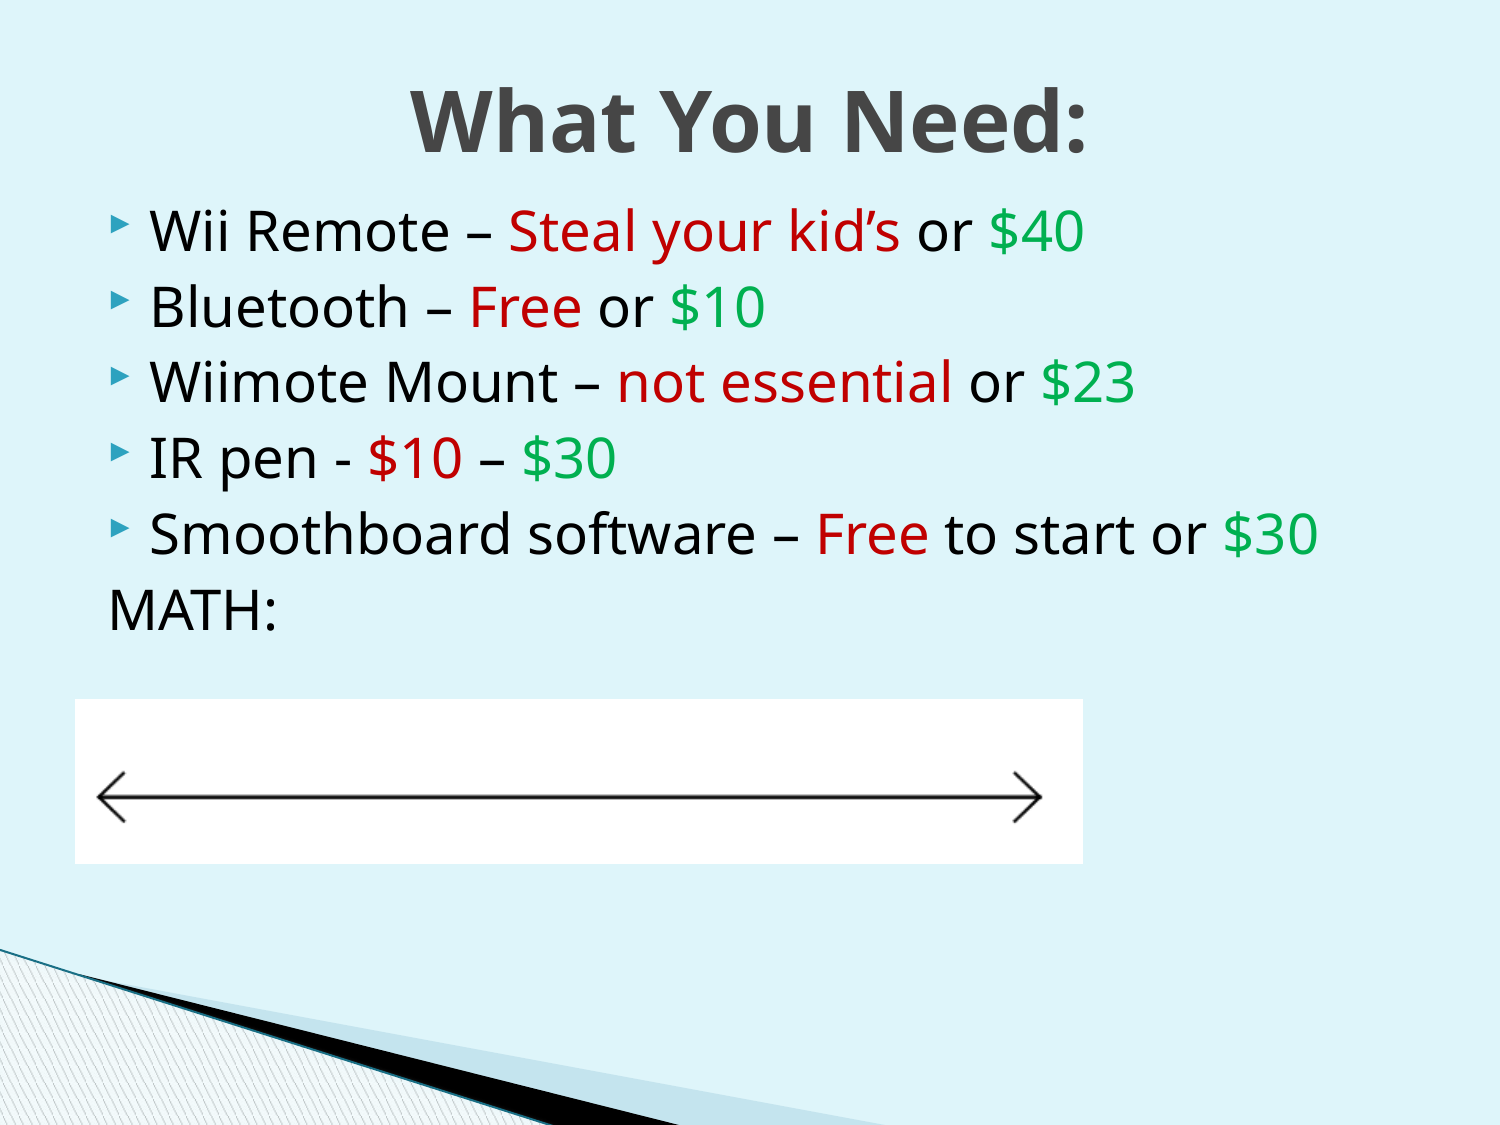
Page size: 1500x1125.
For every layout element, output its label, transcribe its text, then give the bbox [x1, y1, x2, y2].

picture [74, 699, 1083, 865]
title What You Need: [75, 50, 1425, 188]
list Wii Remote – Steal your kid’s or $40 Bluetooth – Free or $10 Wiimote Mount – not essential or $23 IR pen - $10 – $30 Smoothboard software – Free to start or $30 MATH: [75, 188, 1425, 986]
